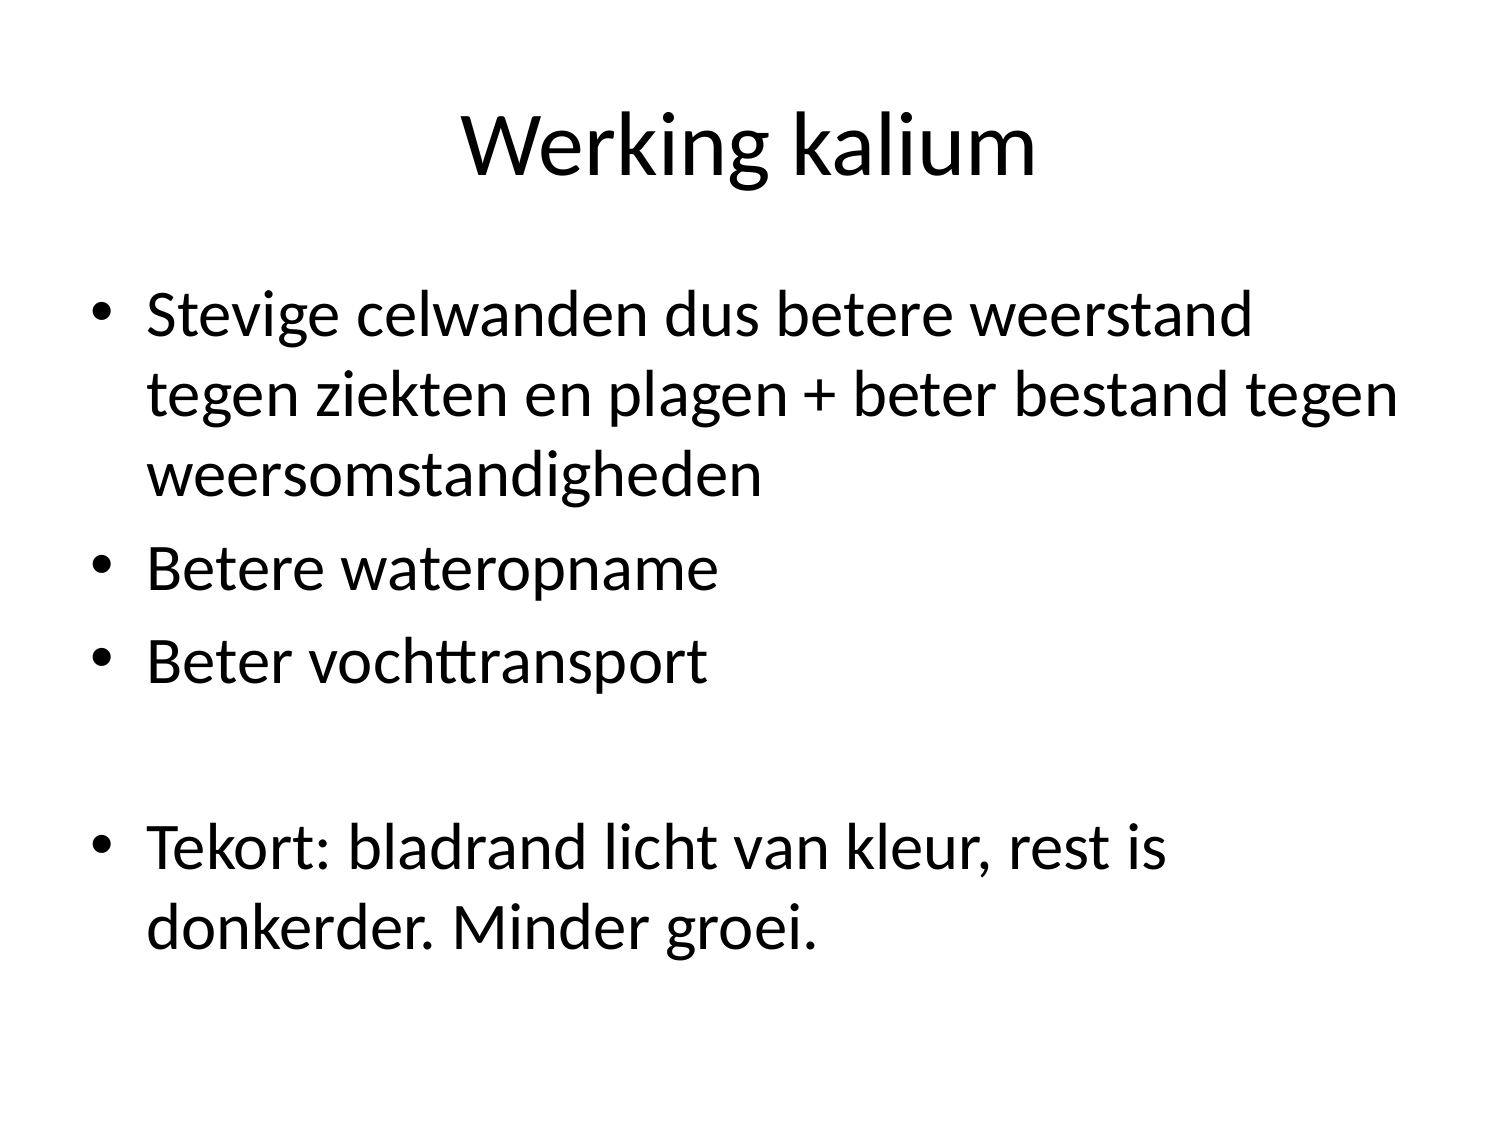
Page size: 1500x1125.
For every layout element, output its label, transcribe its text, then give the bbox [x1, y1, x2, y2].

title Werking kalium [75, 45, 1425, 233]
list Stevige celwanden dus betere weerstand tegen ziekten en plagen + beter bestand tegen weersomstandigheden Betere wateropname Beter vochttransport Tekort: bladrand licht van kleur, rest is donkerder. Minder groei. [75, 262, 1425, 1005]
